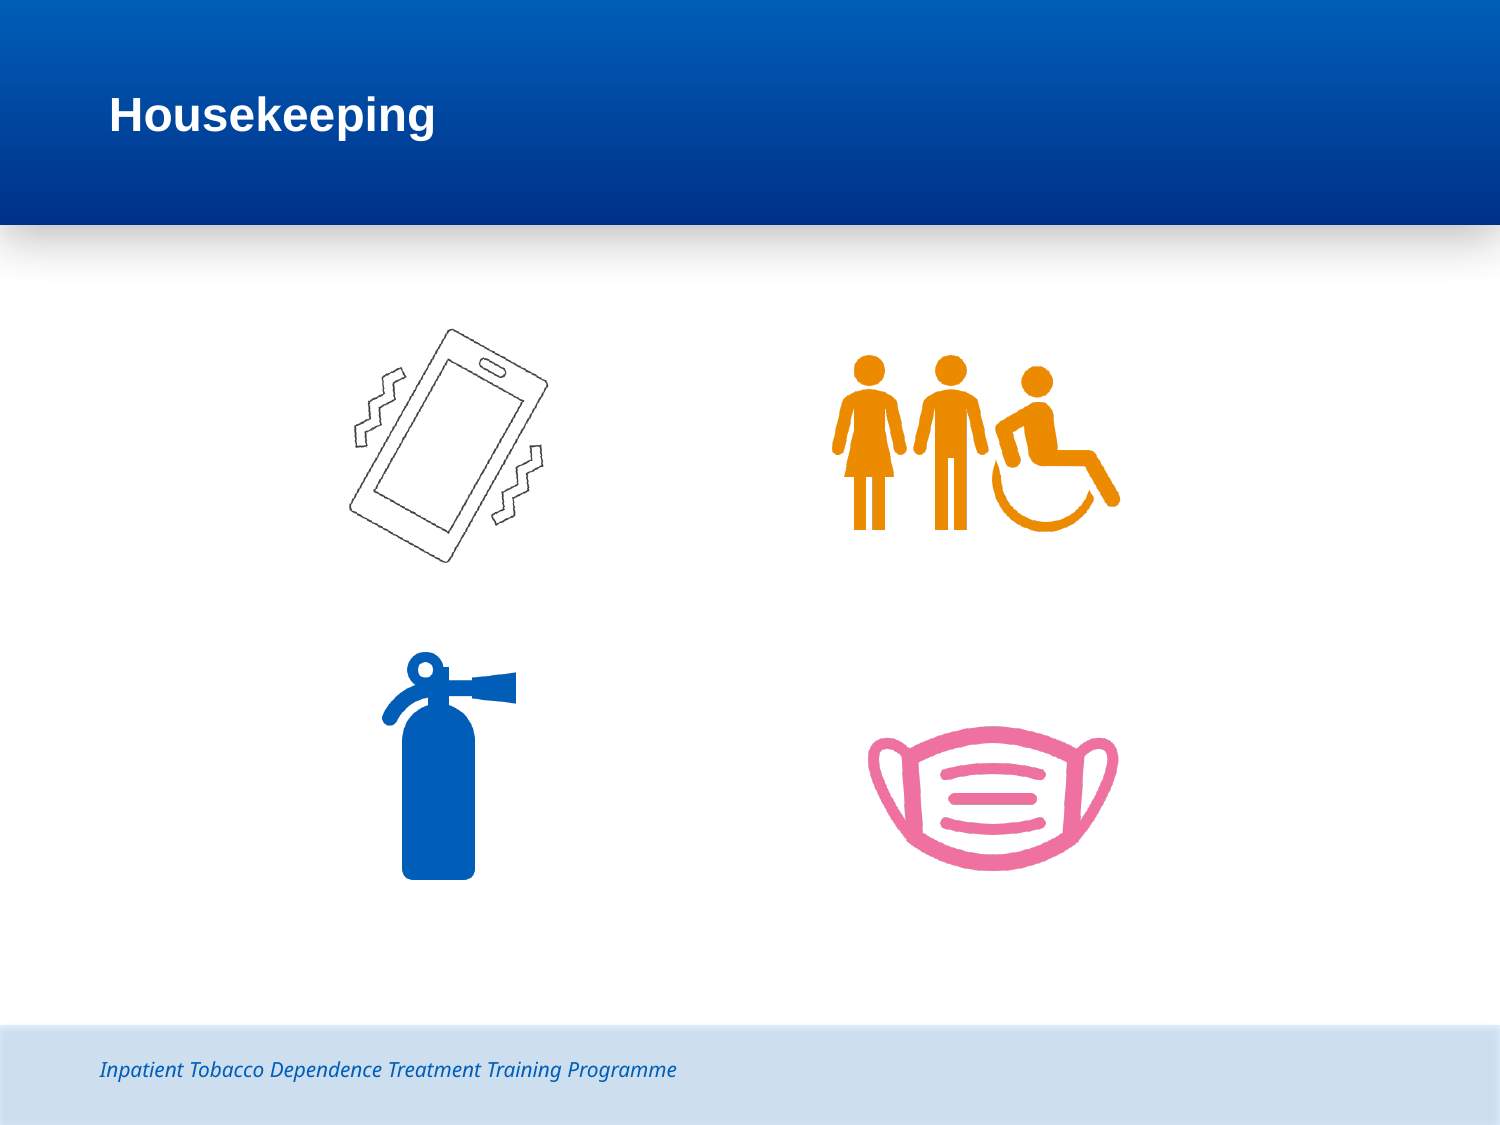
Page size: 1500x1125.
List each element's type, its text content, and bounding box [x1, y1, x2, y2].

footer Inpatient Tobacco Dependence Treatment Training Programme [84, 1038, 790, 1099]
picture [859, 665, 1126, 932]
picture [313, 312, 583, 580]
title Housekeeping [93, 24, 1401, 201]
picture [323, 640, 573, 890]
picture [825, 291, 1126, 592]
